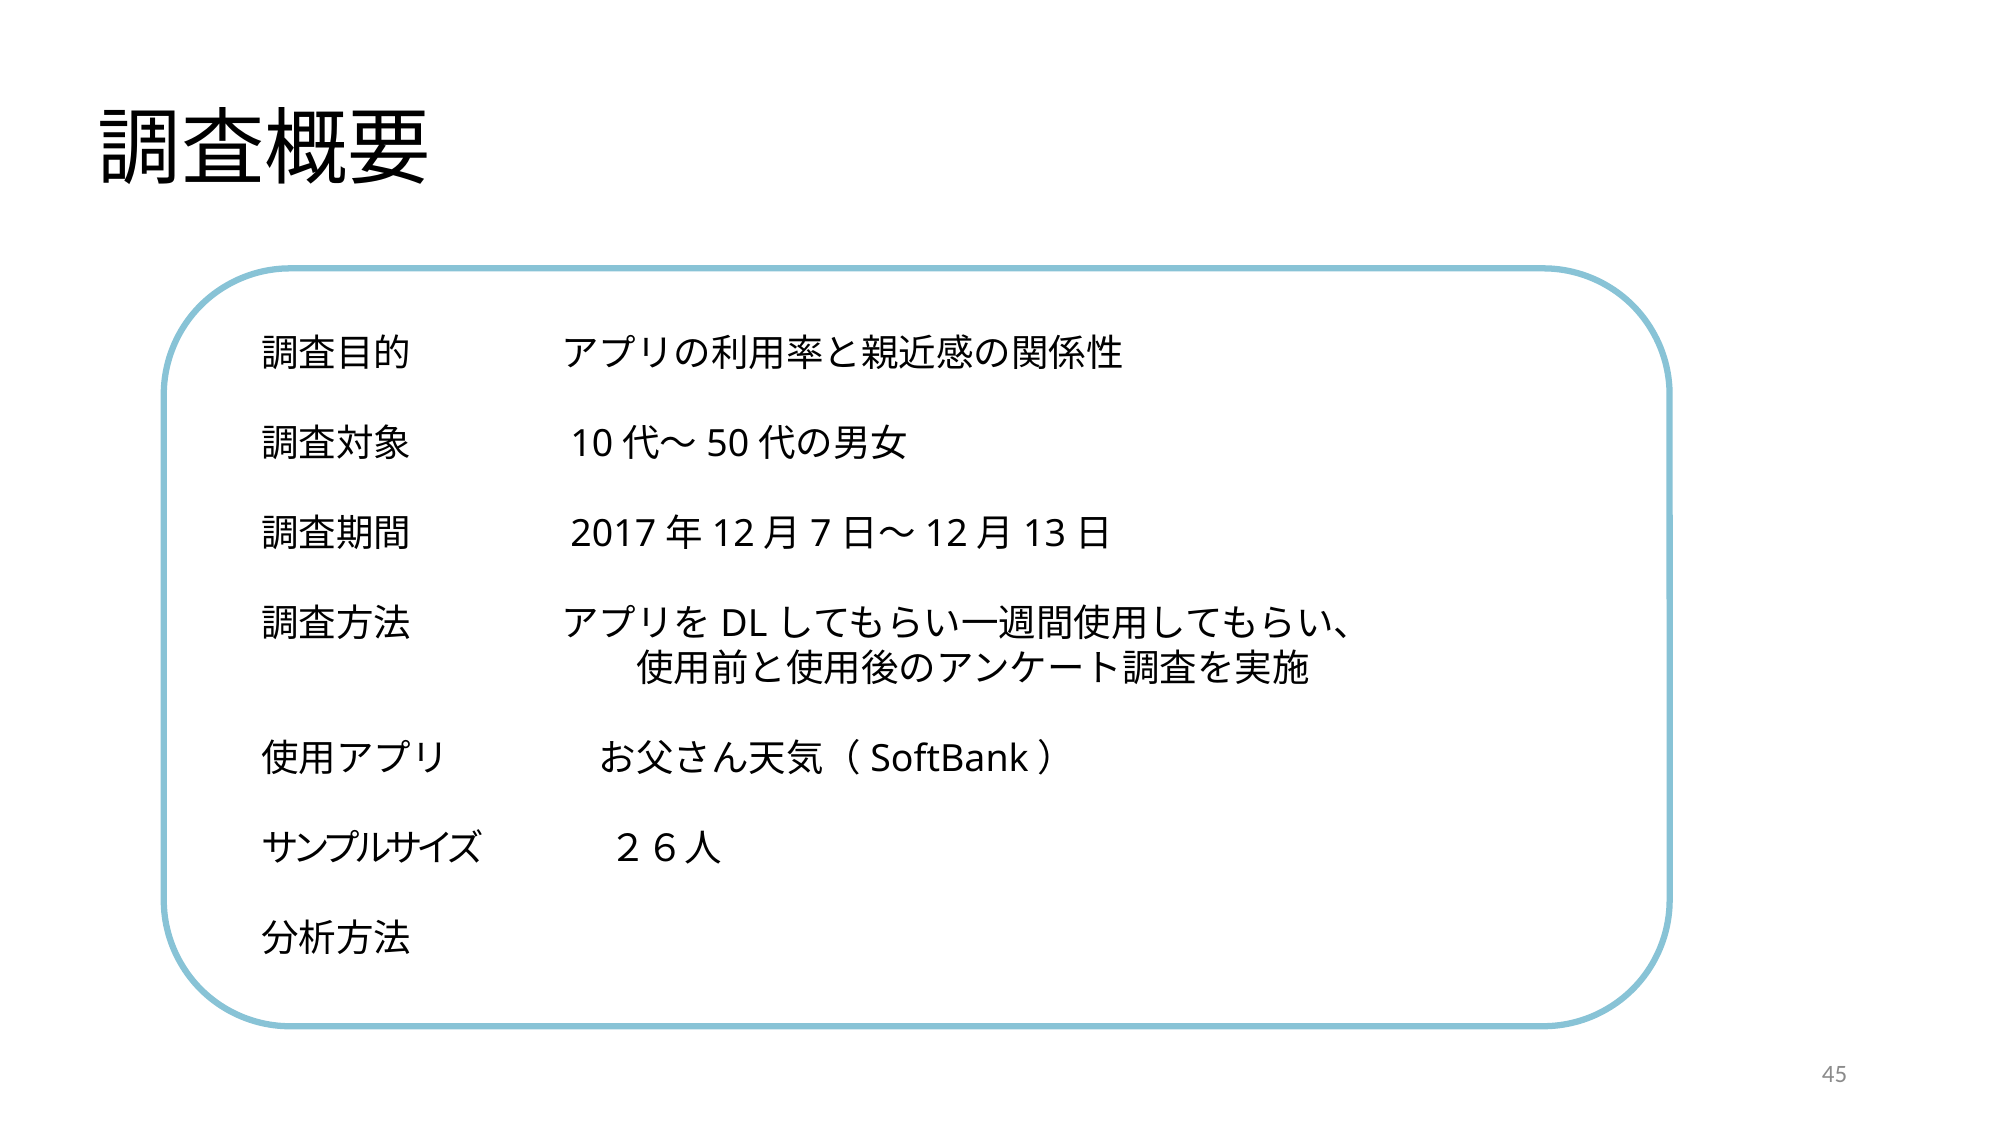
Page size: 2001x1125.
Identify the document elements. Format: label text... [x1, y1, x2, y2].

text_box 調査概要 [82, 86, 446, 202]
slide_number 45 [1412, 1042, 1863, 1103]
text_box [162, 267, 1671, 1028]
